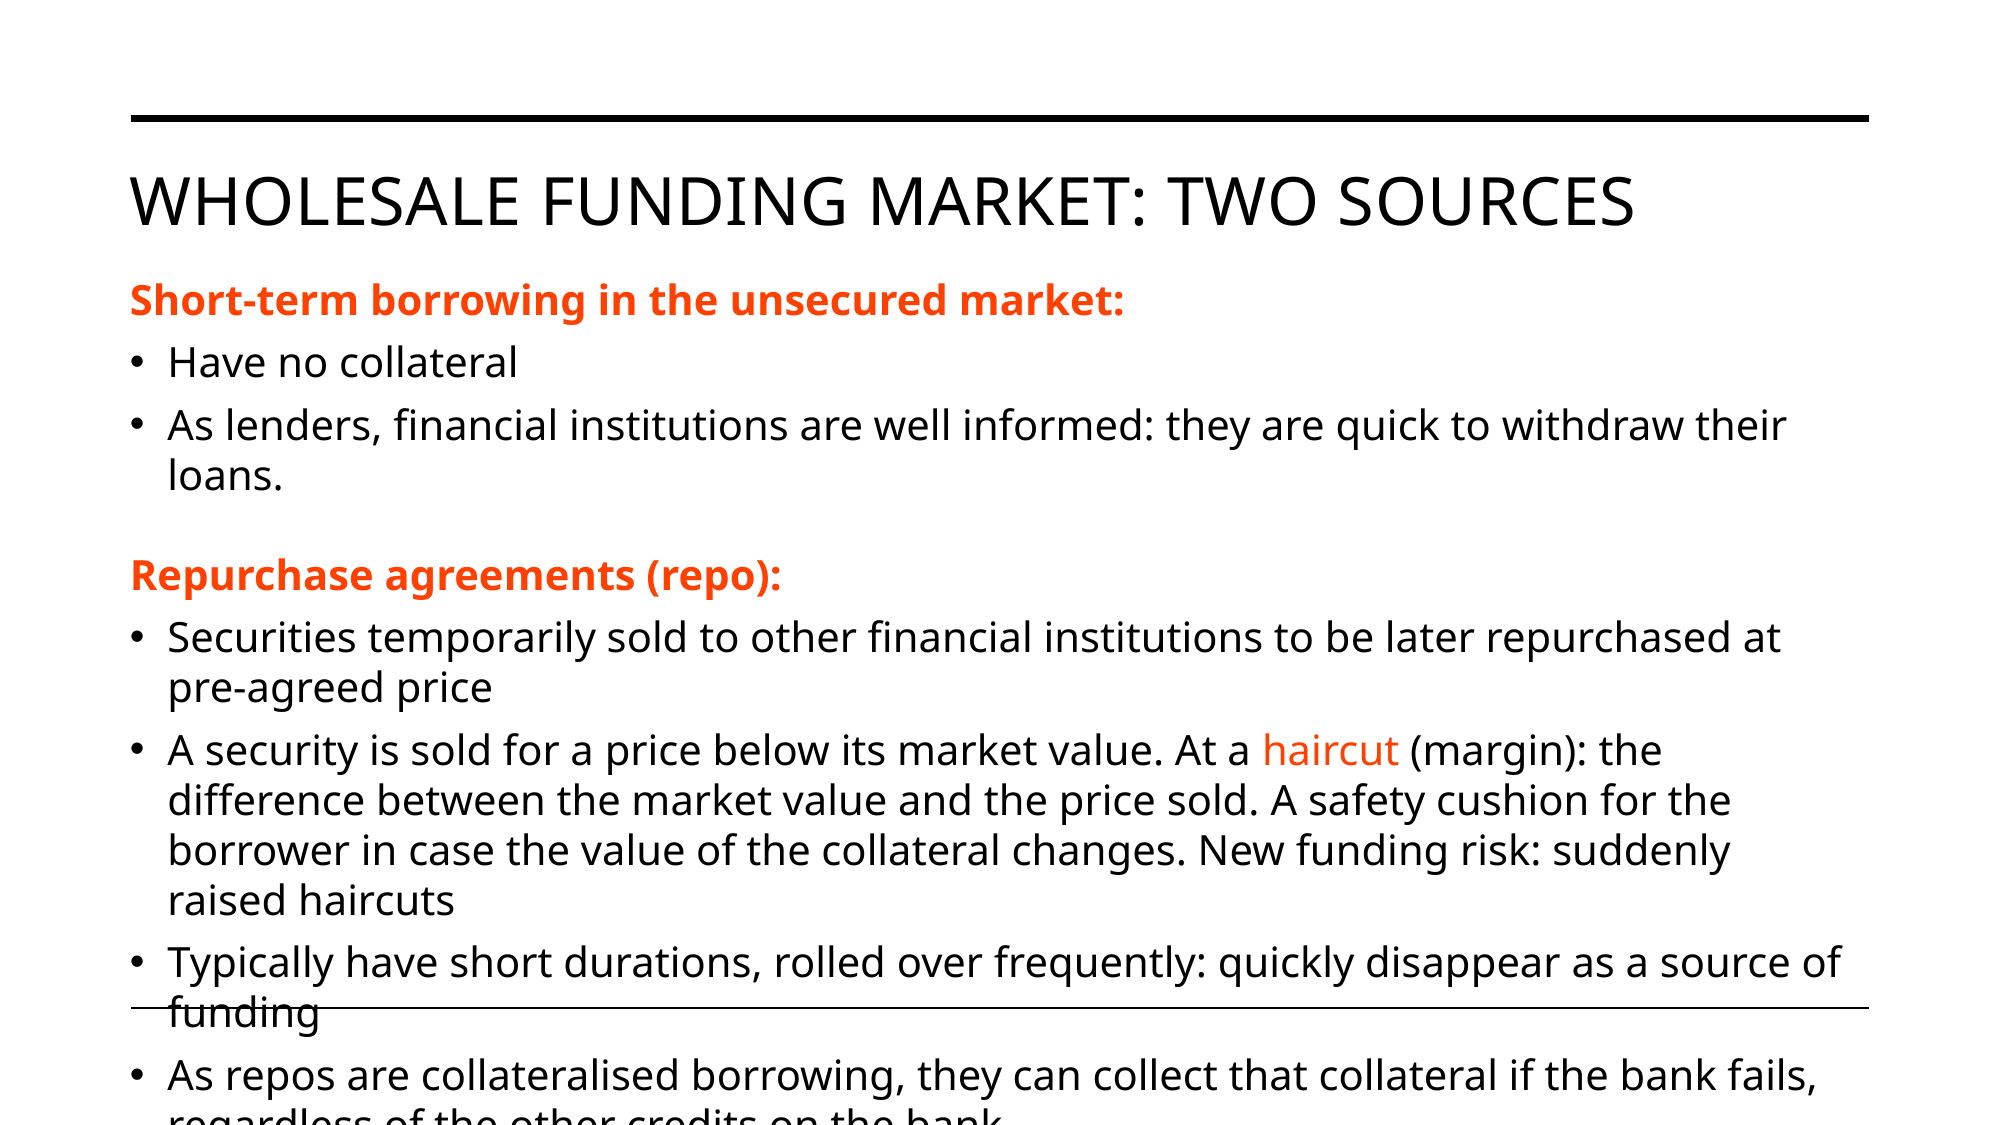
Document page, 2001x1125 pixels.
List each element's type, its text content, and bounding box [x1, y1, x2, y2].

title Wholesale funding market: two sources [114, 151, 1869, 236]
list Short-term borrowing in the unsecured market: Have no collateral As lenders, financial institutions are well informed: they are quick to withdraw their loans. Repurchase agreements (repo): Securities temporarily sold to other financial institutions to be later repurchased at pre-agreed price A security is sold for a price below its market value. At a haircut (margin): the difference between the market value and the price sold. A safety cushion for the borrower in case the value of the collateral changes. New funding risk: suddenly raised haircuts Typically have short durations, rolled over frequently: quickly disappear as a source of funding As repos are collateralised borrowing, they can collect that collateral if the bank fails, regardless of the other credits on the bank [114, 265, 1869, 973]
